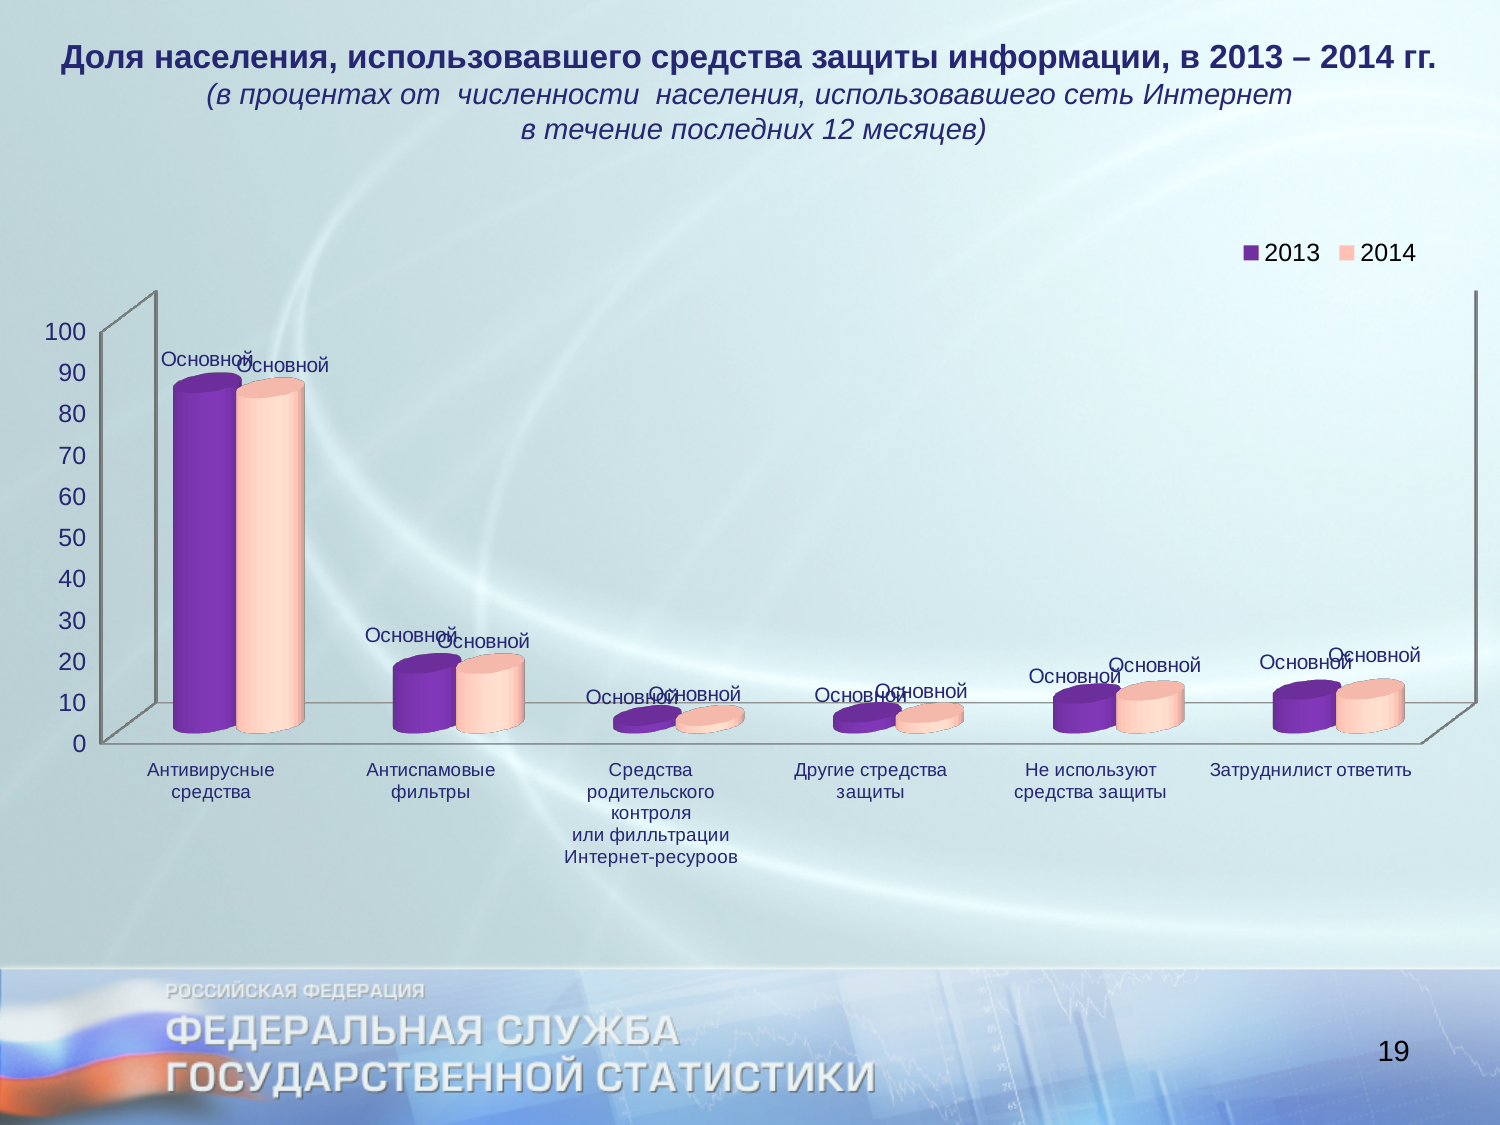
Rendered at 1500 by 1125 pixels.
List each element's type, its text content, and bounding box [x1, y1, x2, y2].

slide_number 19 [1074, 1024, 1425, 1103]
picture [0, 0, 1500, 1125]
text_box [100, 901, 1359, 1093]
title Доля населения, использовавшего средства защиты информации, в 2013 – 2014 гг. (в процентах от численности населения, использовавшего сеть Интернет в течение последних 12 месяцев) [29, 19, 1471, 161]
chart [17, 219, 1483, 894]
